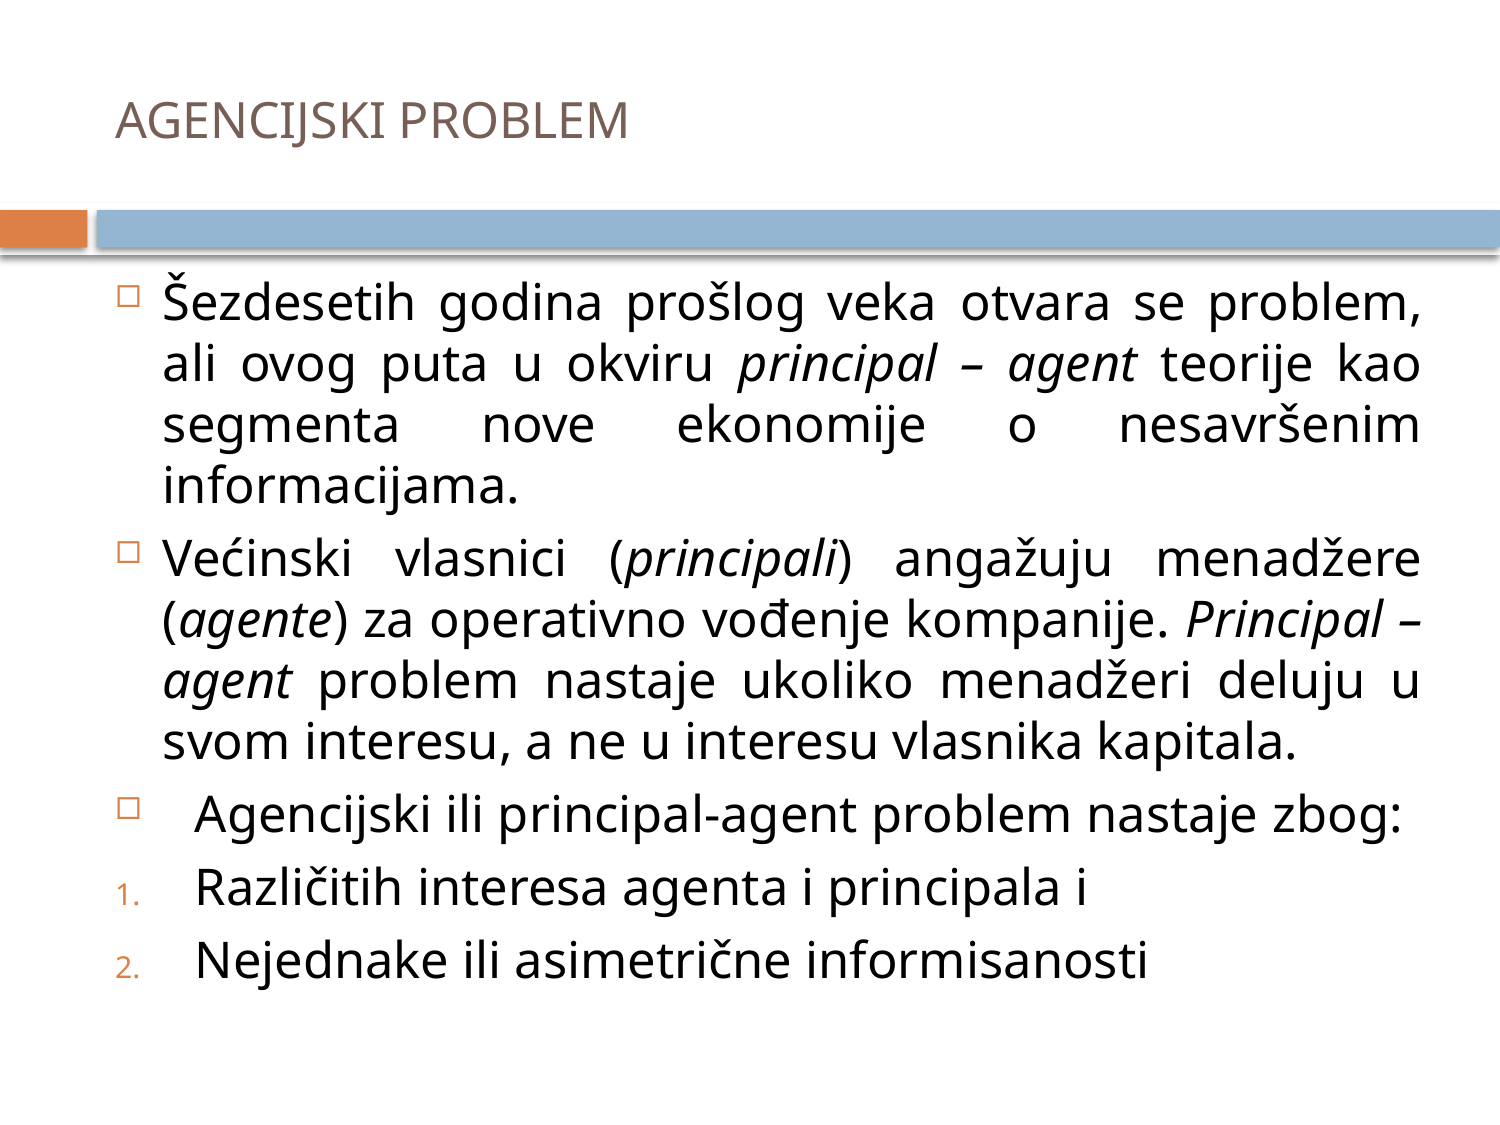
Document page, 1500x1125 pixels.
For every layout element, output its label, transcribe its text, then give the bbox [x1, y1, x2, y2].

list Šezdesetih godina prošlog veka otvara se problem, ali ovog puta u okviru principal – agent teorije kao segmenta nove ekonomije o nesavršenim informacijama. Većinski vlasnici (principali) angažuju menadžere (agente) za operativno vođenje kompanije. Principal – agent problem nastaje ukoliko menadžeri deluju u svom interesu, a ne u interesu vlasnika kapitala. Agencijski ili principal-agent problem nastaje zbog: Različitih interesa agenta i principala i Nejednake ili asimetrične informisanosti [100, 262, 1438, 1000]
title AGENCIJSKI PROBLEM [100, 37, 1438, 200]
